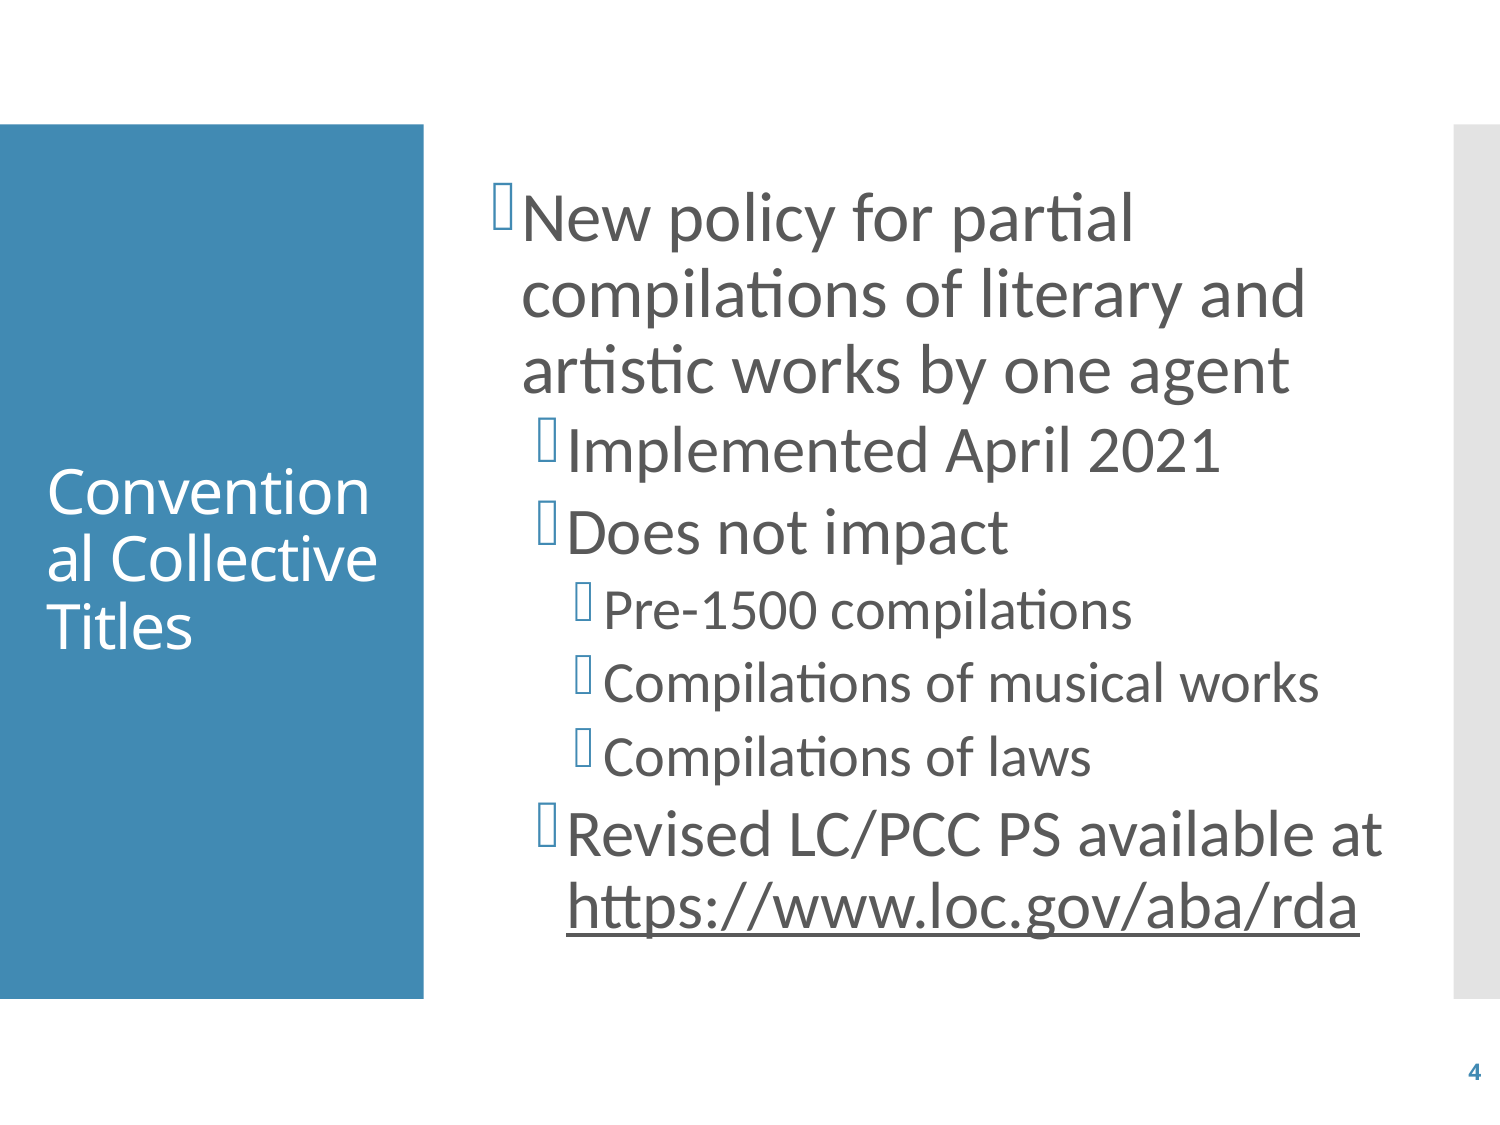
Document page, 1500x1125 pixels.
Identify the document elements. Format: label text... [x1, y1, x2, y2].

list New policy for partial compilations of literary and artistic works by one agent Implemented April 2021 Does not impact Pre-1500 compilations Compilations of musical works Compilations of laws Revised LC/PCC PS available at https://www.loc.gov/aba/rda [476, 141, 1413, 982]
title Conventional Collective Titles [31, 184, 394, 940]
slide_number 4 [1308, 1042, 1497, 1103]
